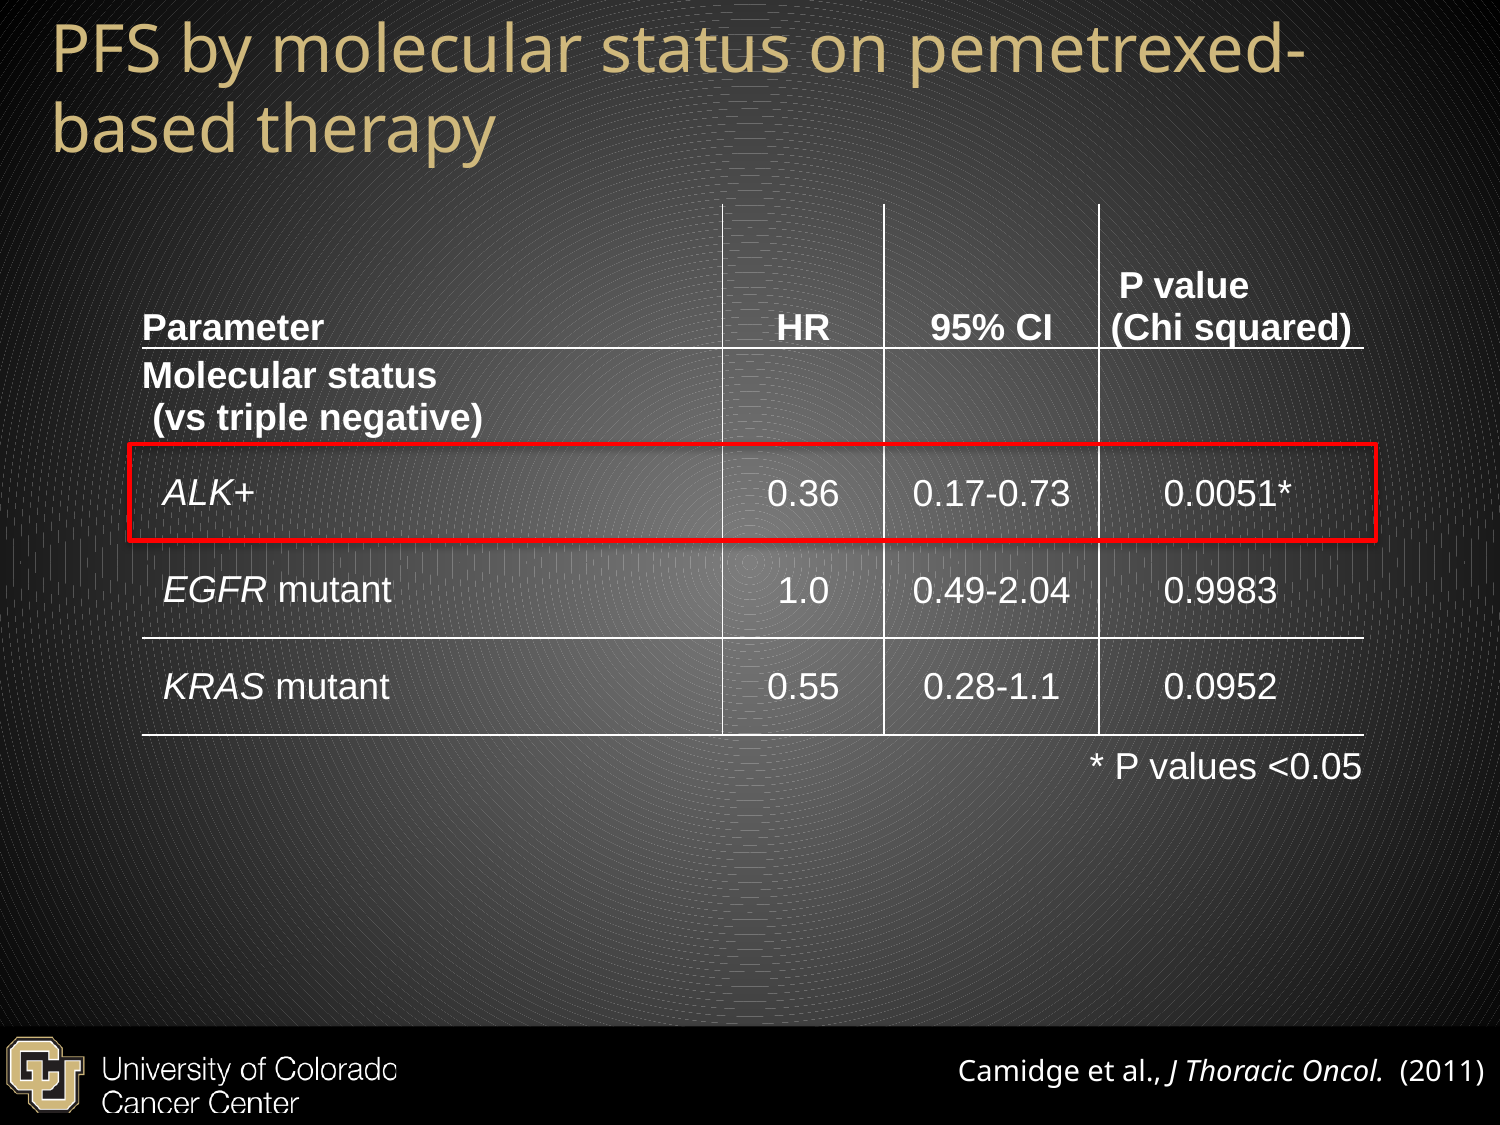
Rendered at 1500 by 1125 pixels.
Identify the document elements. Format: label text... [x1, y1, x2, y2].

table_cell [723, 349, 883, 442]
table_cell KRAS mutant [142, 639, 722, 734]
table_cell [885, 349, 1098, 442]
text_box [129, 443, 1377, 542]
table_cell 0.0952 [1100, 639, 1364, 734]
table_cell [1100, 349, 1364, 442]
title PFS by molecular status on pemetrexed-based therapy [35, 10, 1463, 163]
table_cell 0.28-1.1 [885, 639, 1098, 734]
table_cell Molecular status (vs triple negative) [142, 349, 722, 442]
table_header P value (Chi squared) [1100, 204, 1364, 347]
table_cell * P values <0.05 [142, 736, 1364, 796]
table_header 95% CI [885, 204, 1098, 347]
table_cell 0.55 [723, 639, 883, 734]
table_cell 1.0 [723, 549, 883, 637]
table_cell 0.49-2.04 [885, 549, 1098, 637]
table_header HR [723, 204, 883, 347]
text_box Camidge et al., J Thoracic Oncol. (2011) [942, 1045, 1499, 1096]
table_header Parameter [142, 204, 722, 347]
table_cell 0.9983 [1100, 549, 1364, 637]
table_cell EGFR mutant [142, 549, 722, 637]
